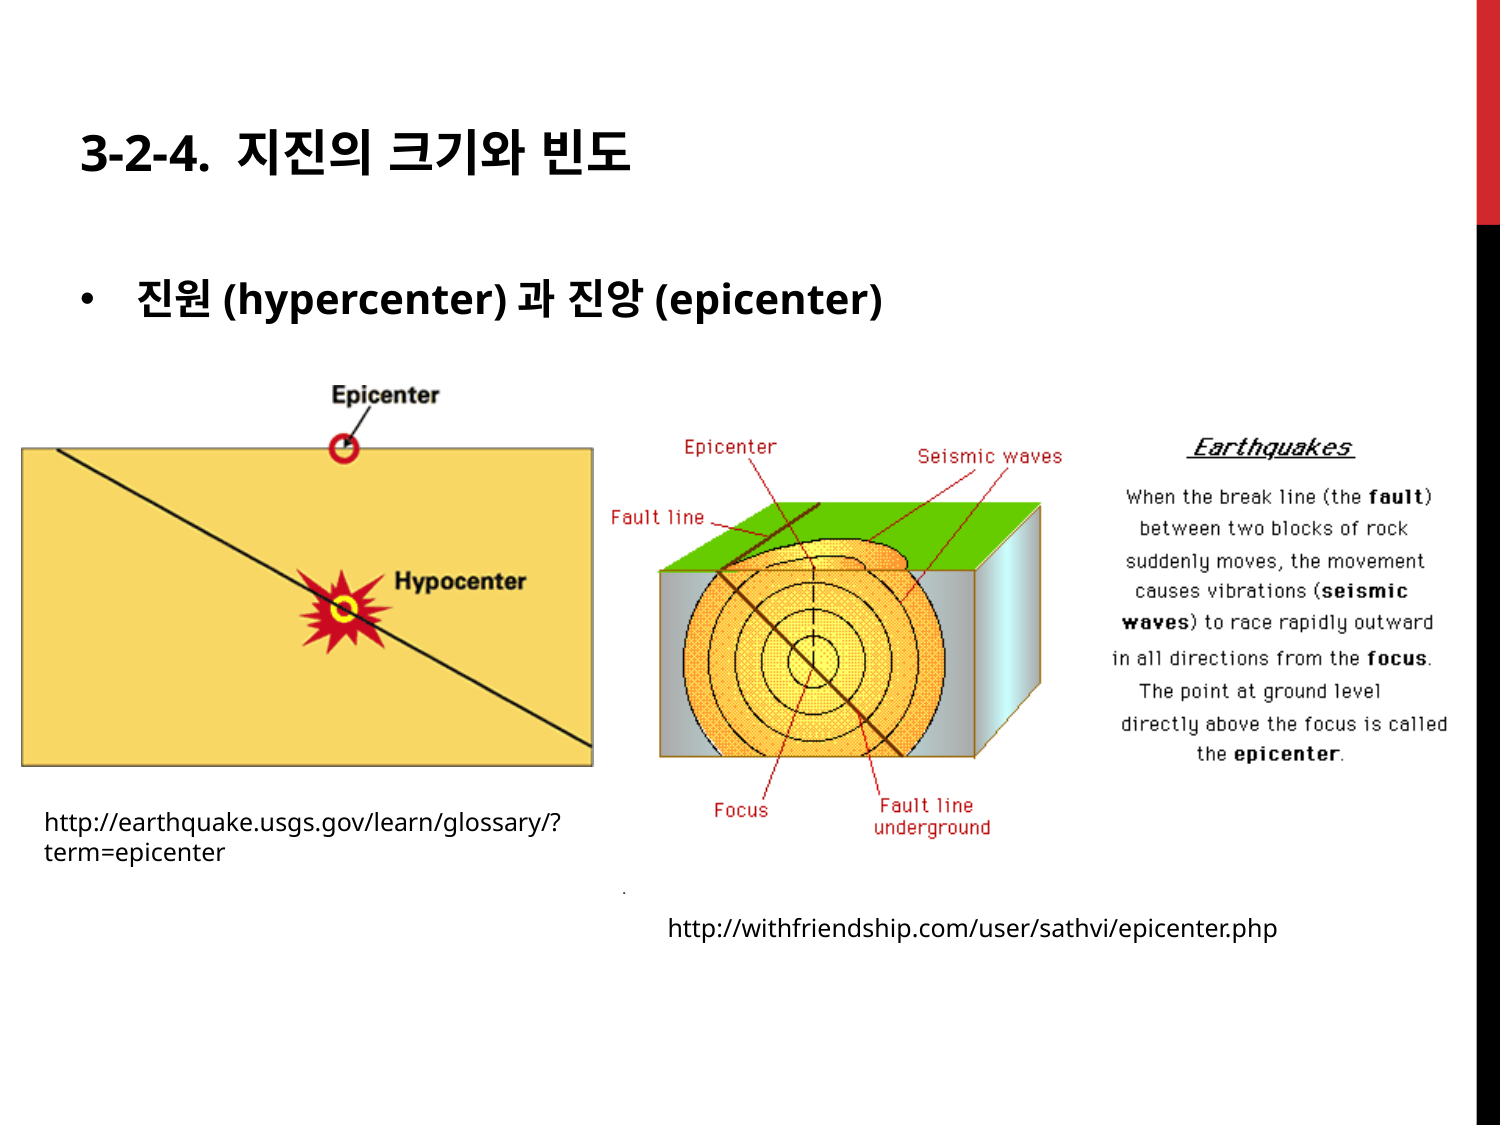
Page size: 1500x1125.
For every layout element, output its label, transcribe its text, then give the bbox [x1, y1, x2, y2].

picture [21, 384, 594, 768]
list 3-2-4. 지진의 크기와 빈도 진원(hypercenter)과 진앙(epicenter) [64, 113, 1315, 798]
text_box http://withfriendship.com/user/sathvi/epicenter.php [652, 905, 1403, 950]
text_box http://earthquake.usgs.gov/learn/glossary/?term=epicenter [29, 798, 606, 874]
picture [607, 432, 1448, 894]
list 3-2-4. 지진의 크기와 빈도 진원(hypercenter)과 진앙(epicenter) [64, 874, 1315, 1005]
